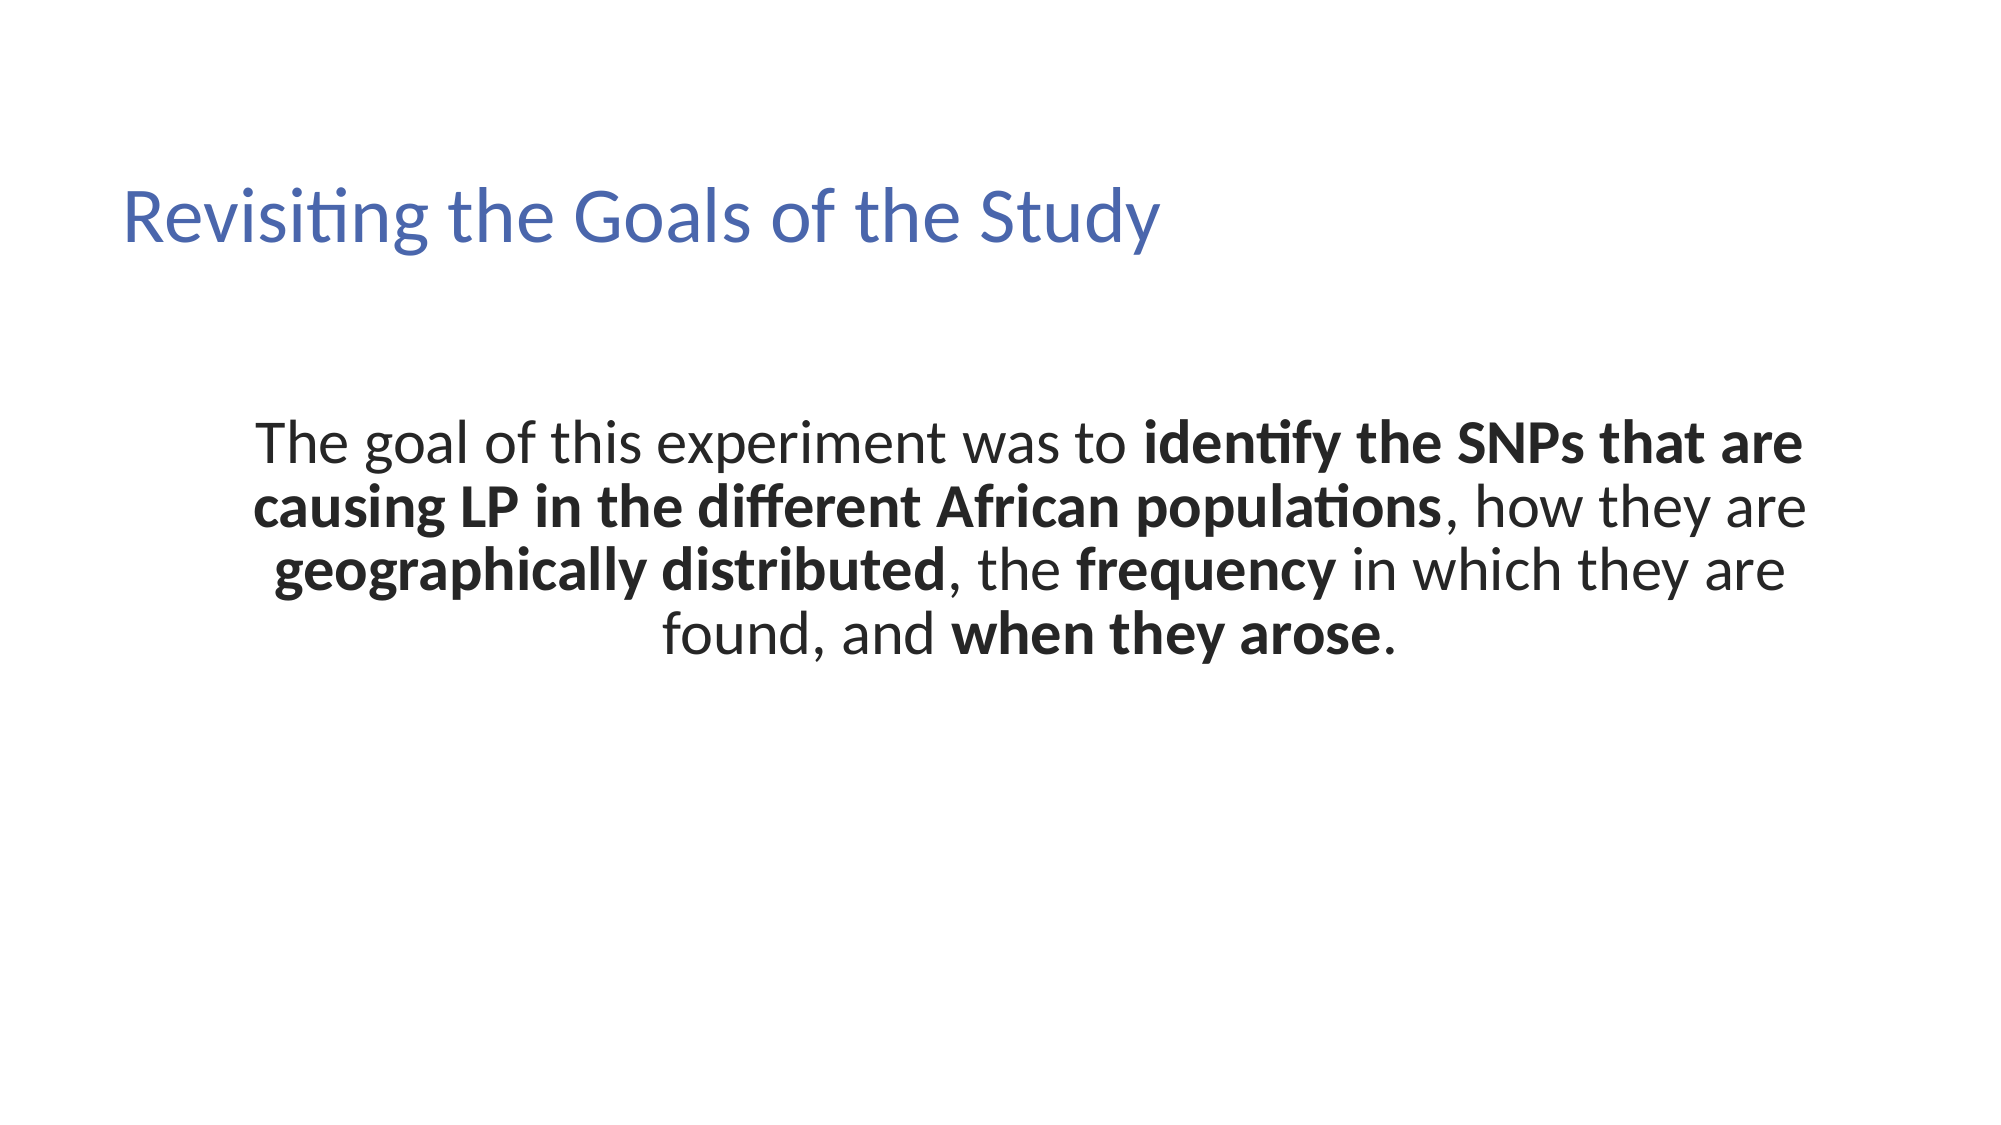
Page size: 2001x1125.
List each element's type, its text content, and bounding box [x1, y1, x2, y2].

list The goal of this experiment was to identify the SNPs that are causing LP in the different African populations, how they are geographically distributed, the frequency in which they are found, and when they arose. [111, 329, 1876, 948]
title Revisiting the Goals of the Study [107, 81, 1875, 354]
